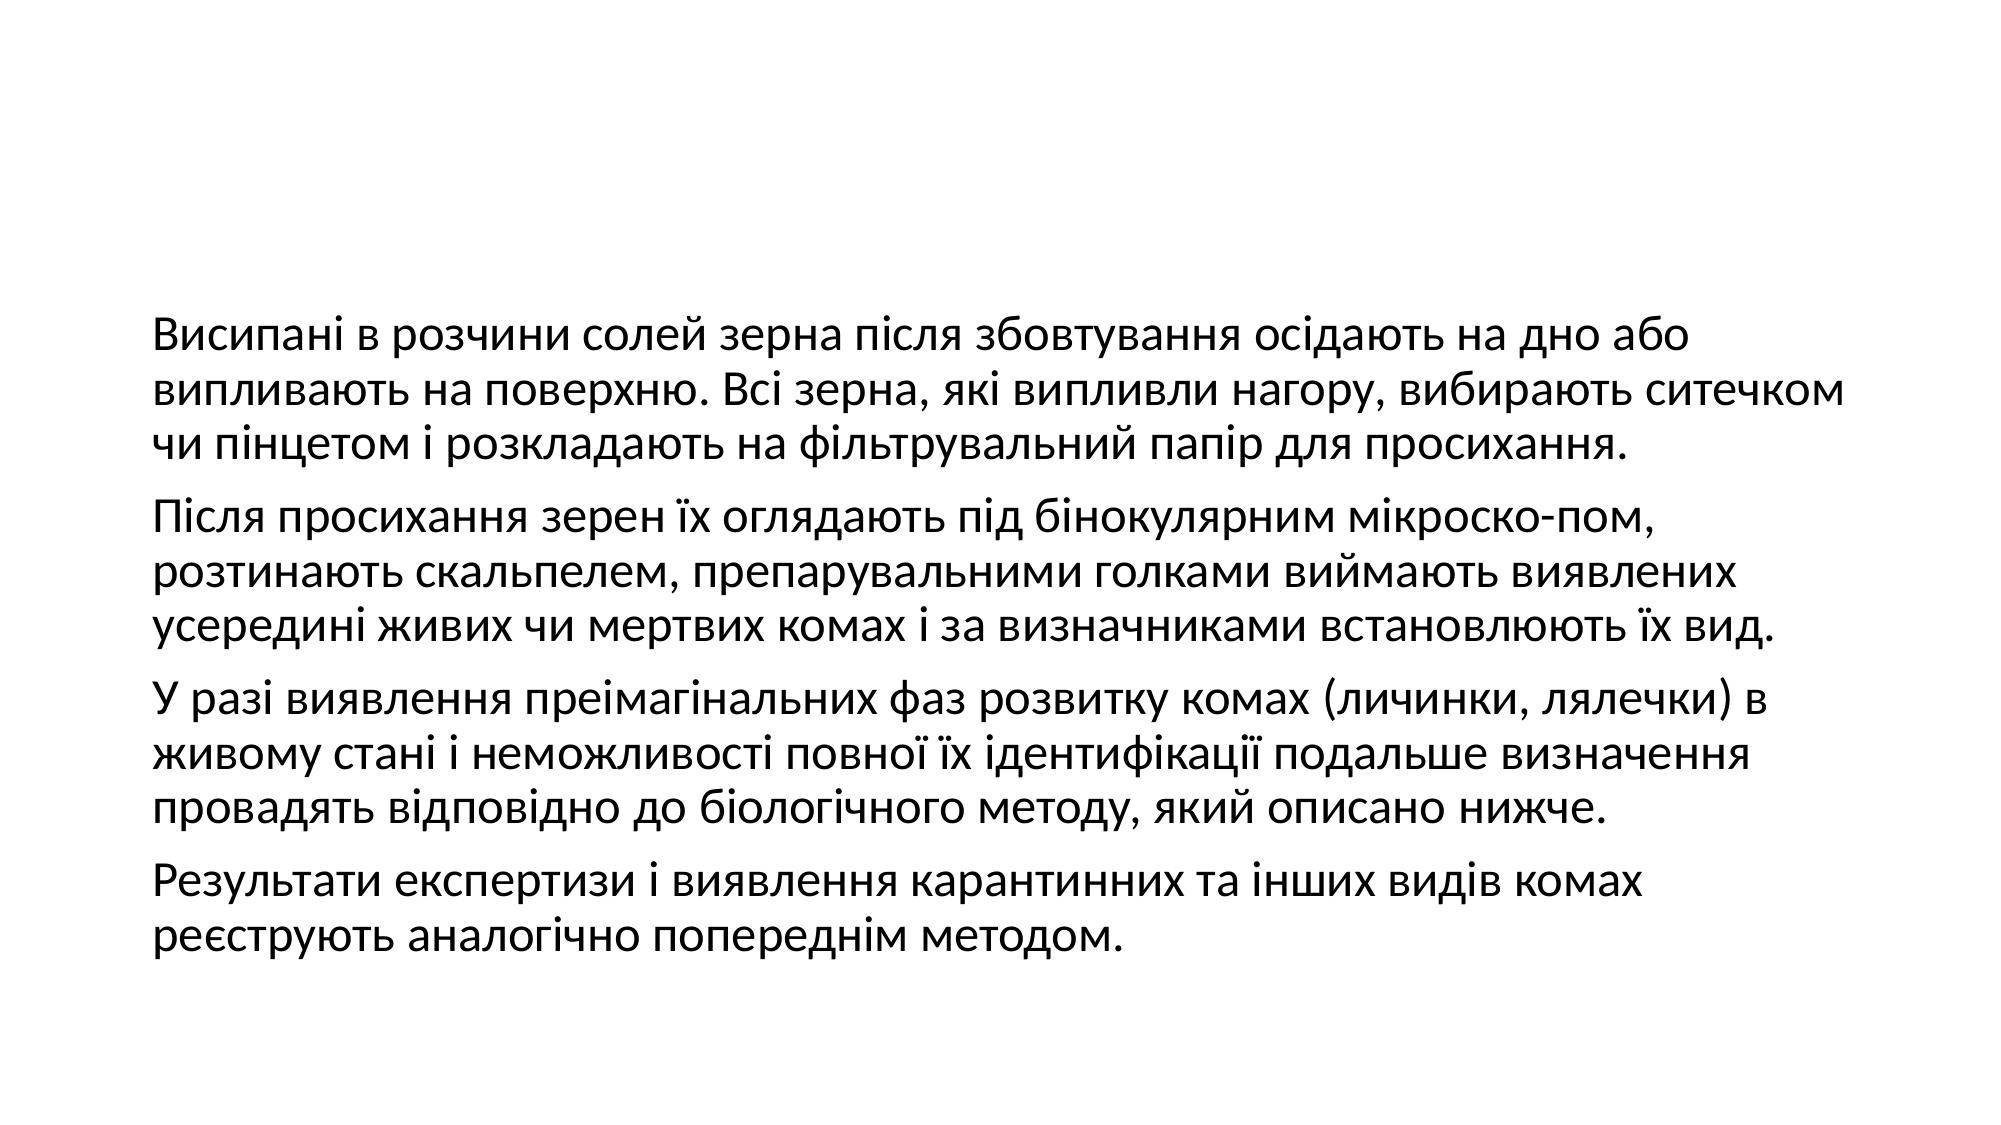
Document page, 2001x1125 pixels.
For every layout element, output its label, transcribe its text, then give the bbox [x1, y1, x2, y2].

list Висипані в розчини солей зерна після збовтування осідають на дно або випливають на поверхню. Всі зерна, які випливли нагору, вибирають ситечком чи пінцетом і розкладають на фільтрувальний папір для просихання. Після просихання зерен їх оглядають під бінокулярним мікроско-пом, розтинають скальпелем, препарувальними голками виймають виявлених усередині живих чи мертвих комах і за визначниками встановлюють їх вид. У разі виявлення преімагінальних фаз розвитку комах (личинки, лялечки) в живому стані і неможливості повної їх ідентифікації подальше визначення провадять відповідно до біологічного методу, який описано нижче. Результати експертизи і виявлення карантинних та інших видів комах реєструють аналогічно попереднім методом. [137, 299, 1863, 1014]
